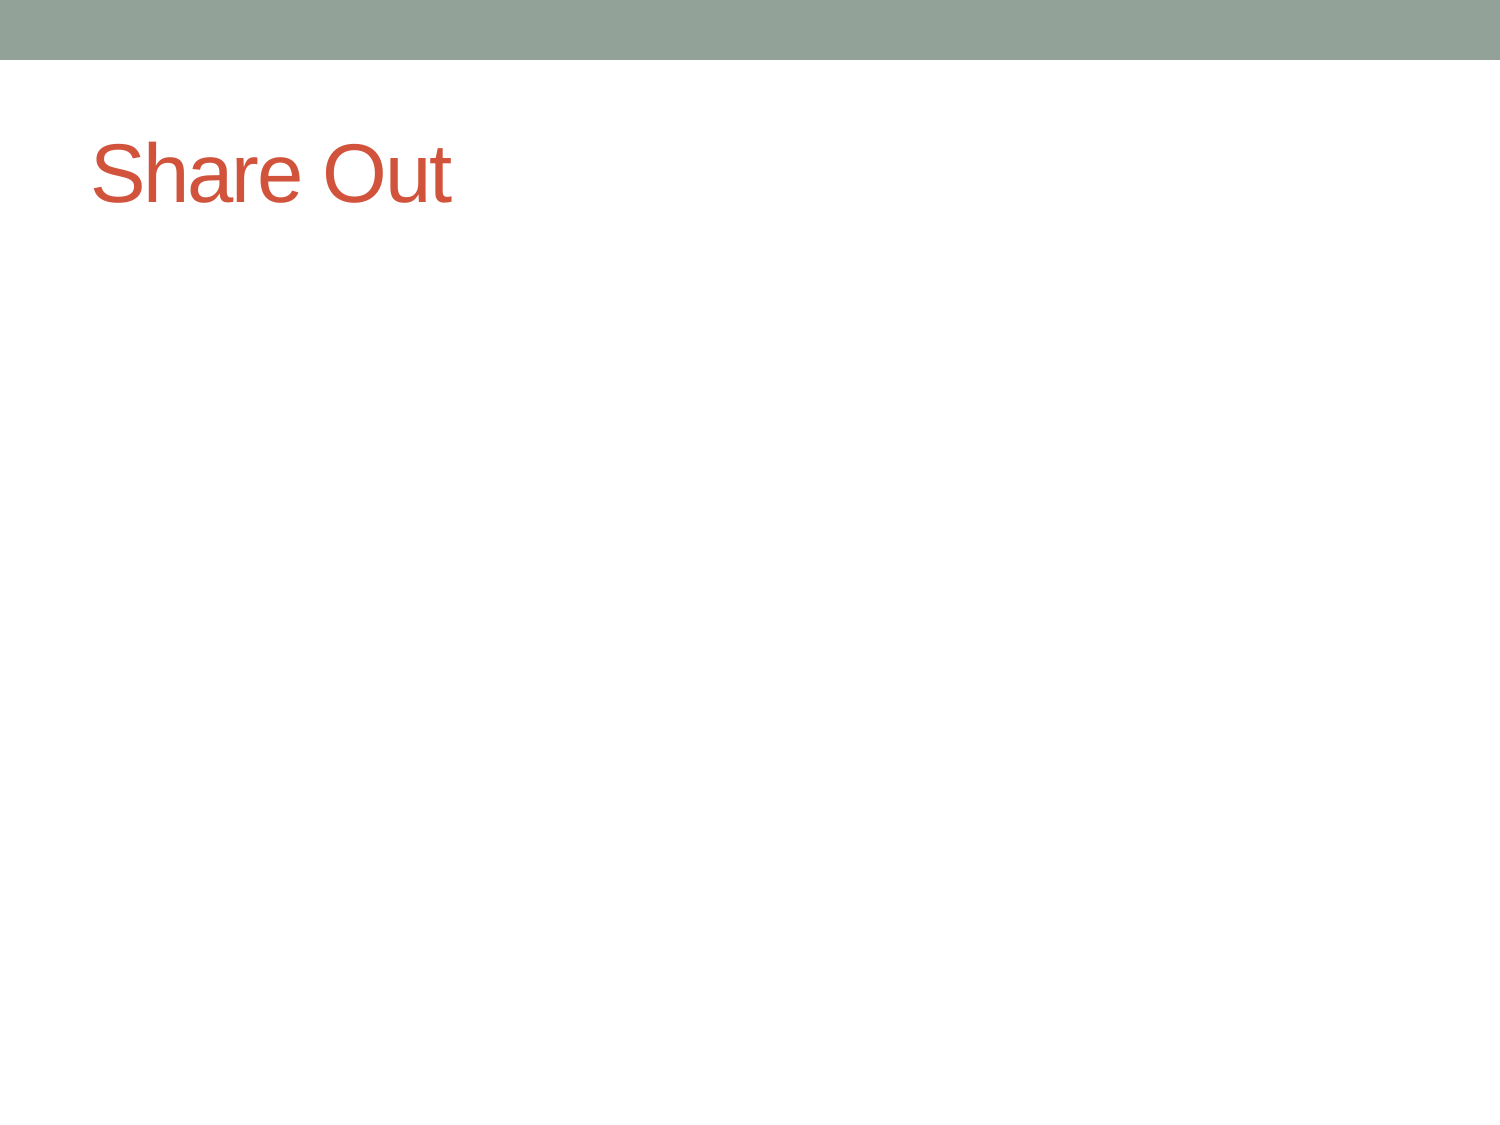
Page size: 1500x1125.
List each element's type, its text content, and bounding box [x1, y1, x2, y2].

title Share Out [75, 87, 1425, 250]
